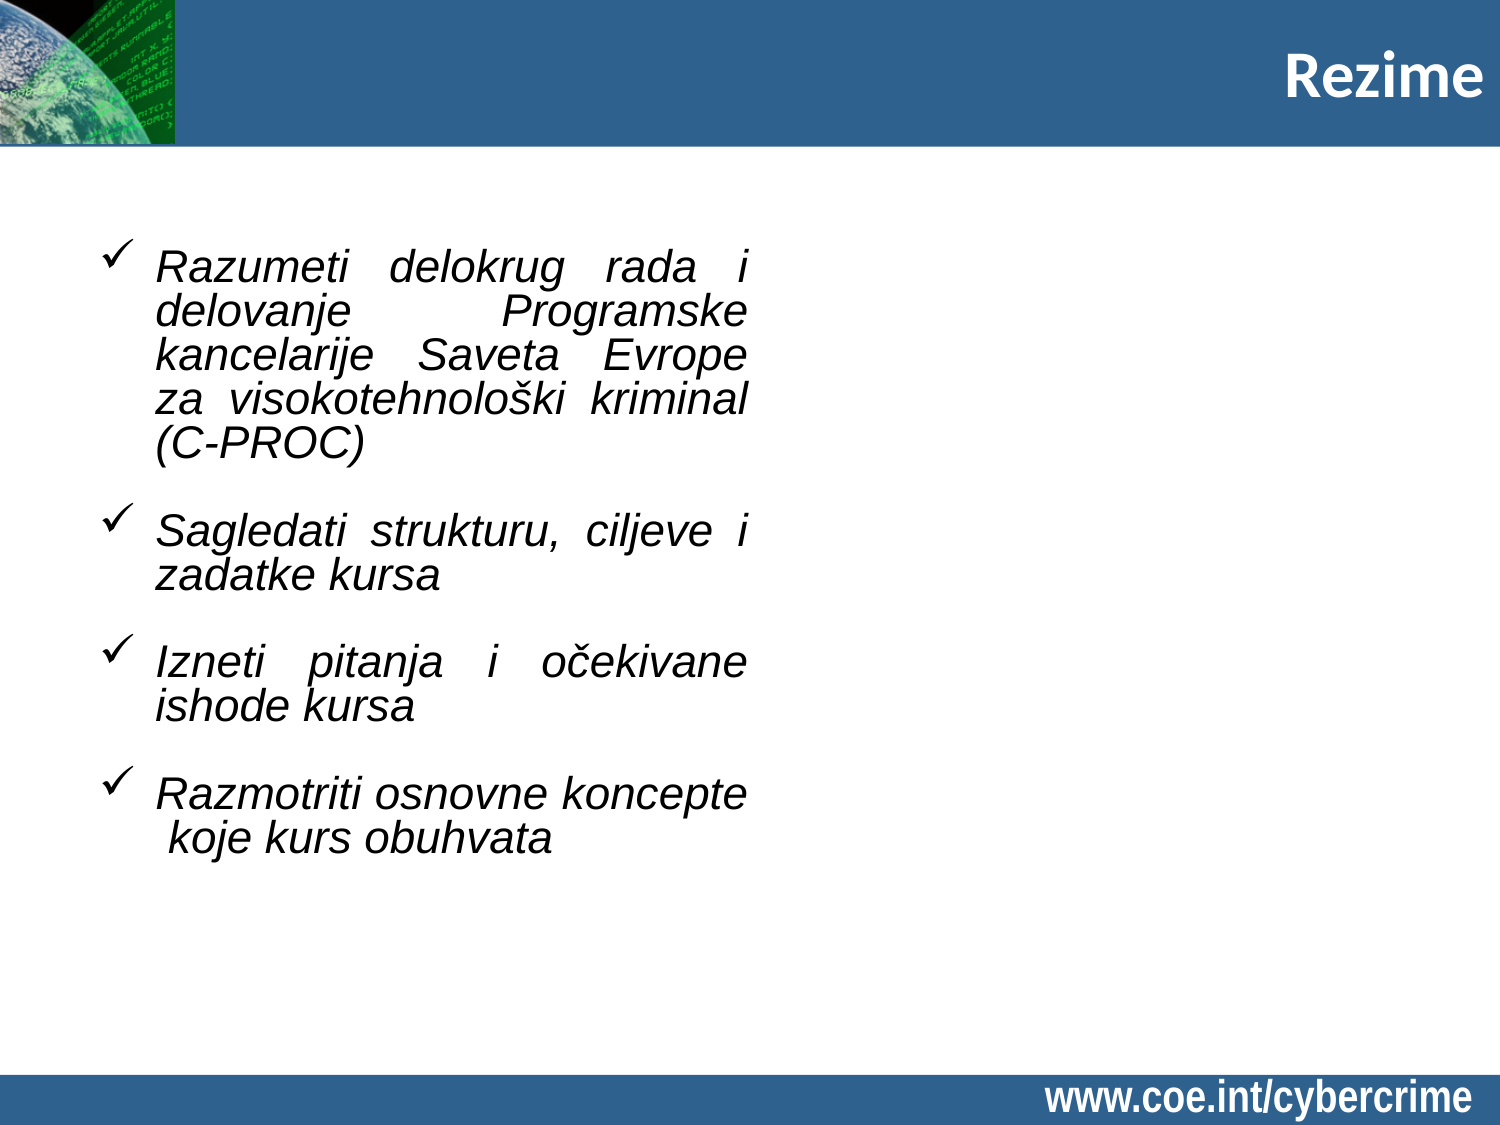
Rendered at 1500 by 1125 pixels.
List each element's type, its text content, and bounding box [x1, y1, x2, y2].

picture [0, 0, 175, 144]
text_box Rezime [177, 0, 1500, 149]
text_box www.coe.int/cybercrime [1030, 1059, 1500, 1125]
text_box Razumeti delokrug rada i delovanje Programske kancelarije Saveta Evrope za visokotehnološki kriminal (C-PROC) Sagledati strukturu, ciljeve i zadatke kursa Izneti pitanja i očekivane ishode kursa Razmotriti osnovne koncepte koje kurs obuhvata [84, 239, 764, 914]
text_box [0, 1073, 1030, 1125]
